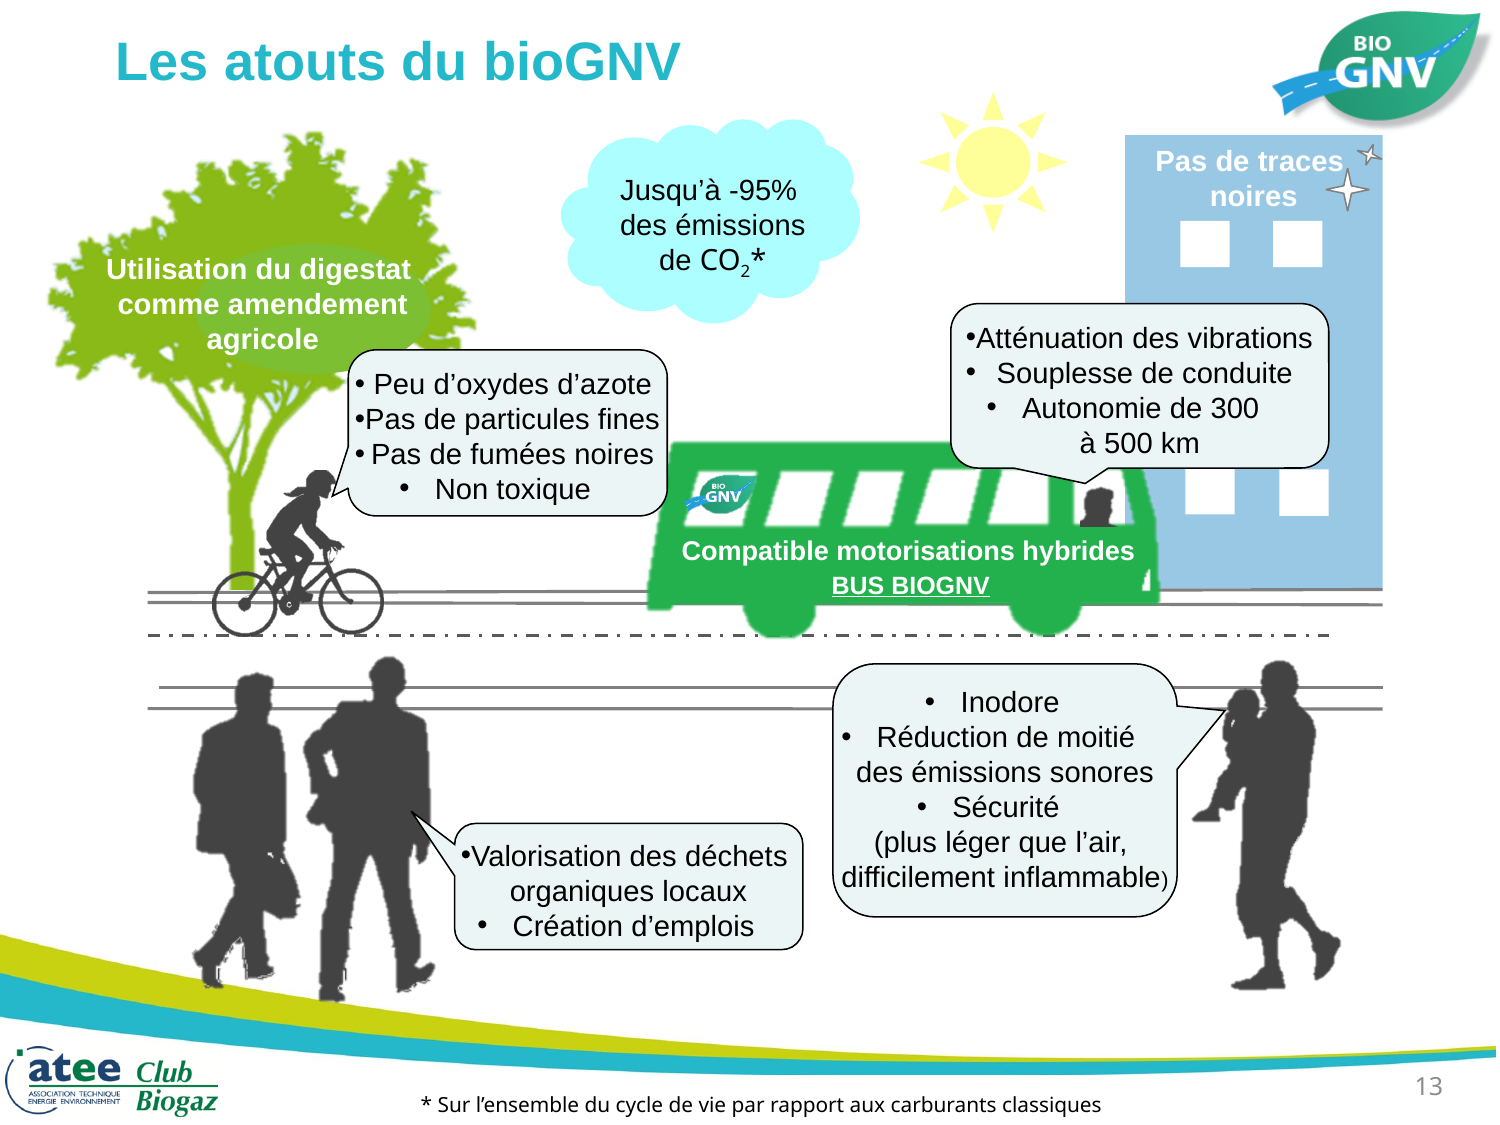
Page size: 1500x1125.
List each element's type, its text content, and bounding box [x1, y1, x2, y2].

picture [1269, 6, 1495, 134]
picture [0, 933, 1496, 1117]
text_box * Sur l’ensemble du cycle de vie par rapport aux carburants classiques [340, 1084, 1182, 1125]
picture [676, 467, 766, 520]
title Les atouts du bioGNV [100, 18, 1264, 88]
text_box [40, 91, 1427, 1024]
